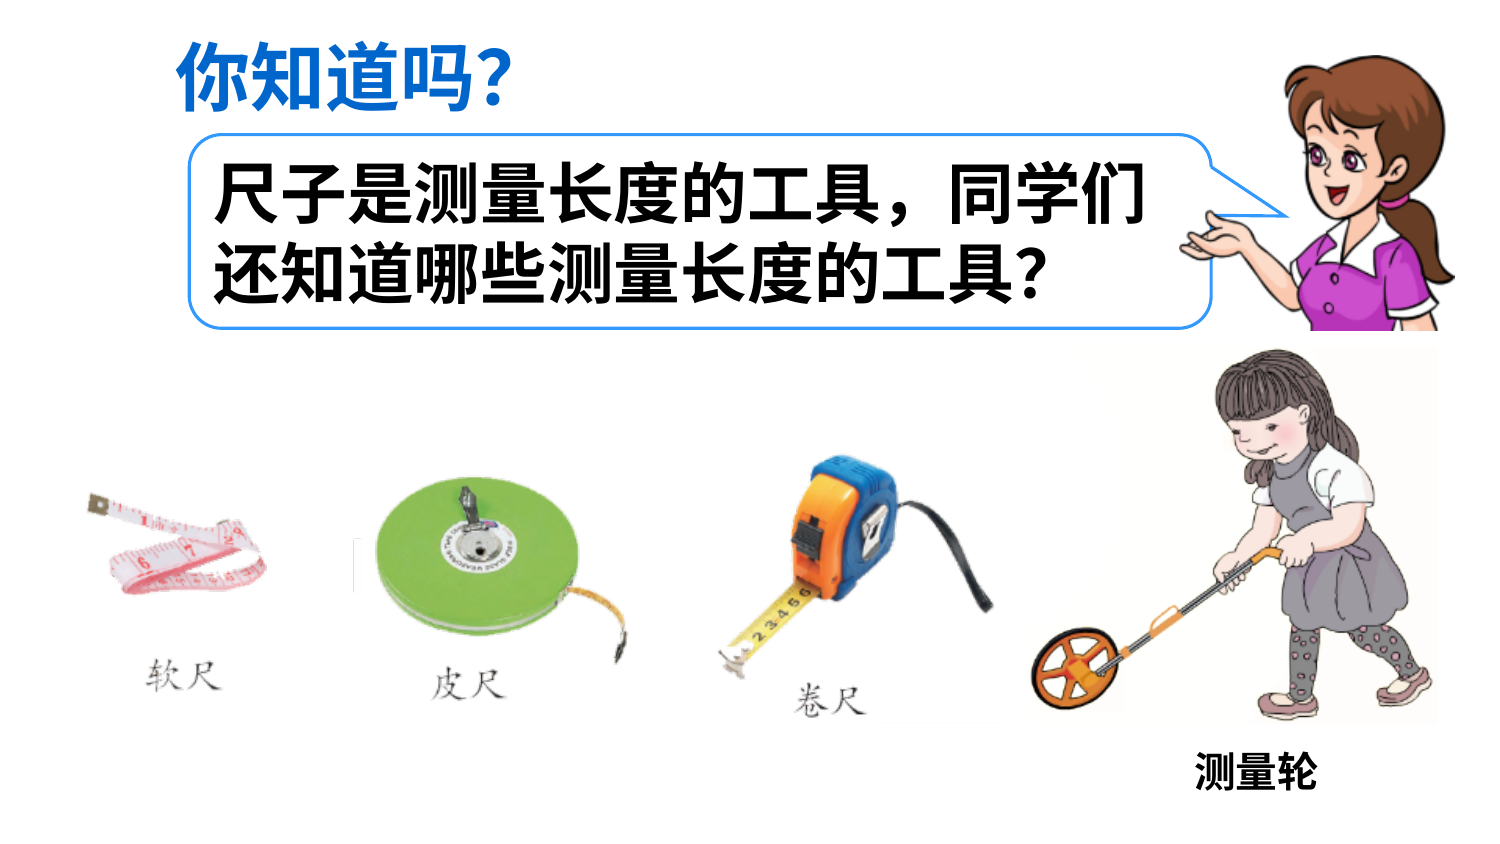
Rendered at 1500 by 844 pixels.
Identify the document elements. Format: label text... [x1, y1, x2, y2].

text_box 尺子是测量长度的工具，同学们还知道哪些测量长度的工具？ [189, 134, 1174, 329]
text_box 测量轮 [1179, 738, 1355, 804]
picture [1179, 54, 1455, 331]
picture [1026, 347, 1438, 725]
picture [11, 446, 1008, 745]
text_box 你知道吗？ [160, 5, 666, 146]
